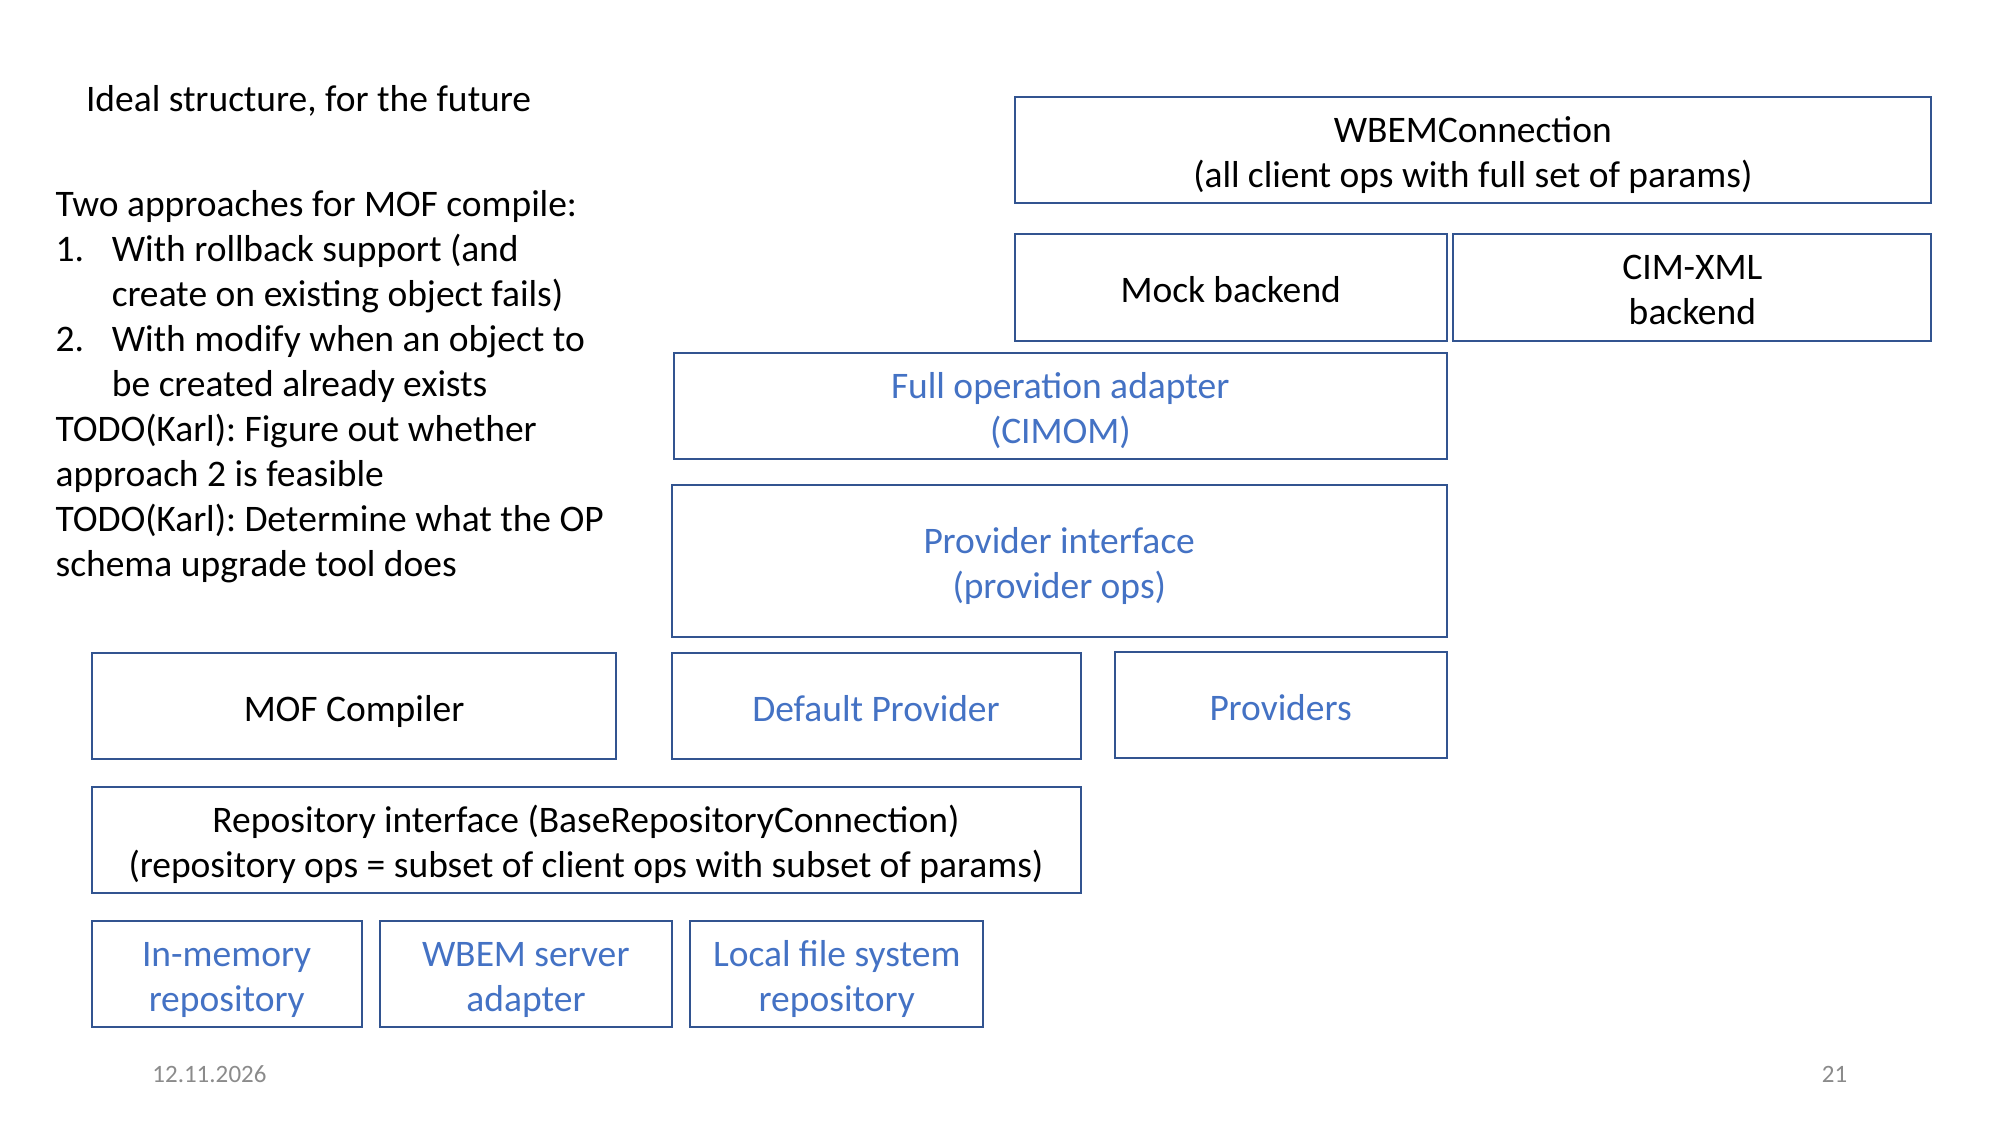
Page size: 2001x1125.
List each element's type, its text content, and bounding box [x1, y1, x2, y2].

text_box WBEMConnection (all client ops with full set of params) [1014, 96, 1932, 204]
text_box Ideal structure, for the future [71, 66, 547, 127]
text_box Two approaches for MOF compile: With rollback support (and create on existing object fails) With modify when an object to be created already exists TODO(Karl): Figure out whether approach 2 is feasible TODO(Karl): Determine what the OP schema upgrade tool does [40, 171, 638, 592]
text_box Provider interface (provider ops) [671, 484, 1448, 638]
text_box Providers [1114, 651, 1448, 759]
text_box MOF Compiler [91, 652, 617, 760]
text_box Default Provider [671, 652, 1082, 760]
text_box In-memory repository [91, 920, 363, 1028]
text_box Full operation adapter (CIMOM) [673, 352, 1448, 460]
text_box CIM-XML backend [1452, 233, 1932, 342]
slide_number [137, 1042, 588, 1103]
text_box Mock backend [1014, 233, 1448, 342]
text_box Local file system repository [689, 920, 984, 1028]
slide_number 21 [1412, 1042, 1863, 1103]
text_box WBEM server adapter [379, 920, 673, 1028]
text_box Repository interface (BaseRepositoryConnection) (repository ops = subset of client ops with subset of params) [91, 786, 1082, 894]
